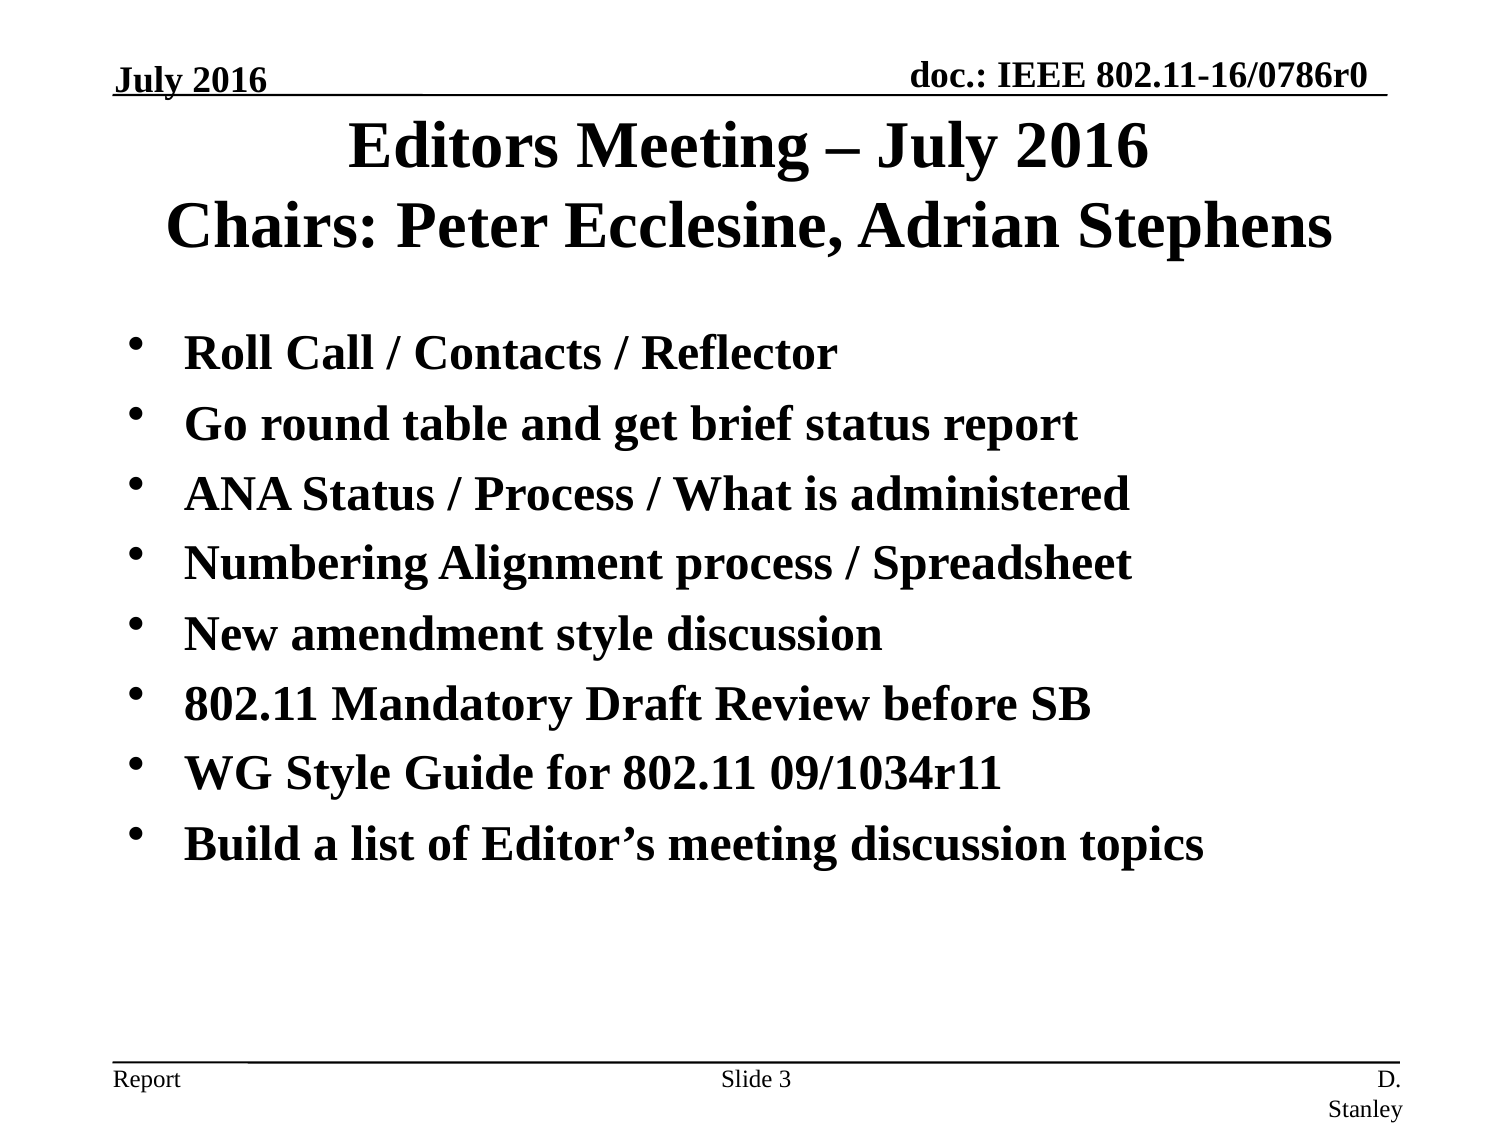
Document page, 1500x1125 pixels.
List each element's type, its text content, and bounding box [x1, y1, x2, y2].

list Roll Call / Contacts / Reflector Go round table and get brief status report ANA Status / Process / What is administered Numbering Alignment process / Spreadsheet New amendment style discussion 802.11 Mandatory Draft Review before SB WG Style Guide for 802.11 09/1034r11 Build a list of Editor’s meeting discussion topics [112, 312, 1425, 1000]
footer D. Stanley, HP Enterprise [1325, 1062, 1402, 1093]
slide_number Slide 3 [721, 1062, 792, 1093]
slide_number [114, 54, 335, 100]
title Editors Meeting – July 2016 Chairs: Peter Ecclesine, Adrian Stephens [112, 125, 1388, 238]
